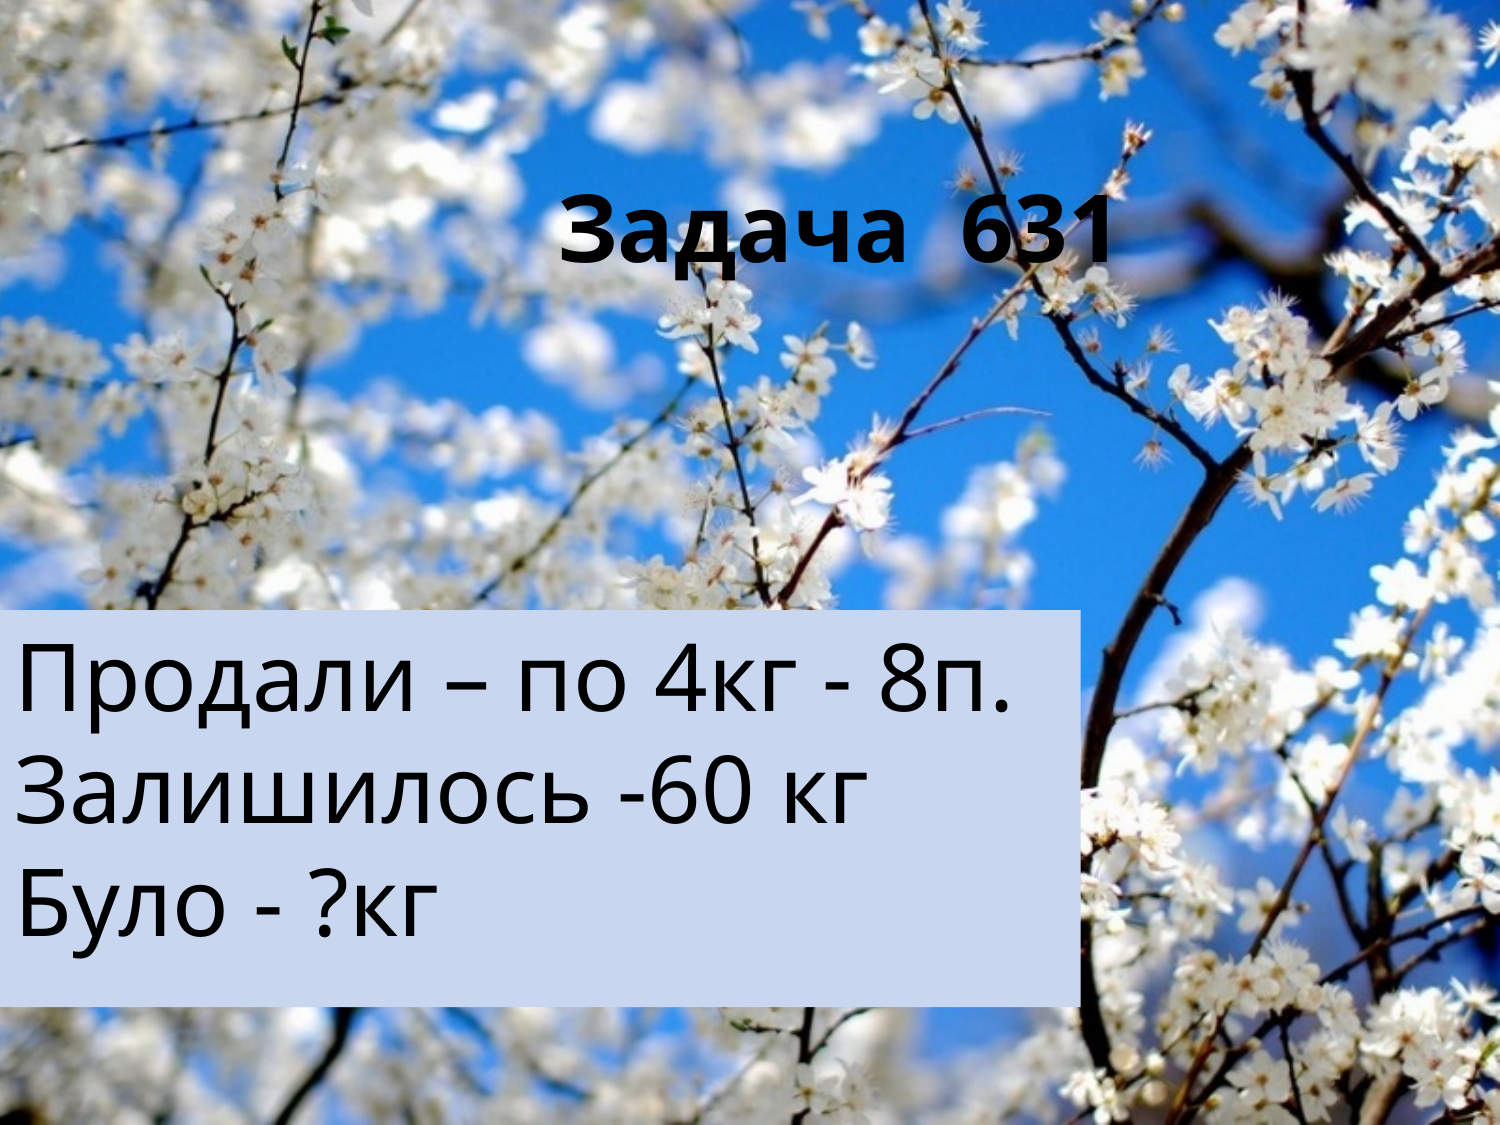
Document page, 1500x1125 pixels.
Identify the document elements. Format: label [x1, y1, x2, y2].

list [0, 0, 1500, 1125]
